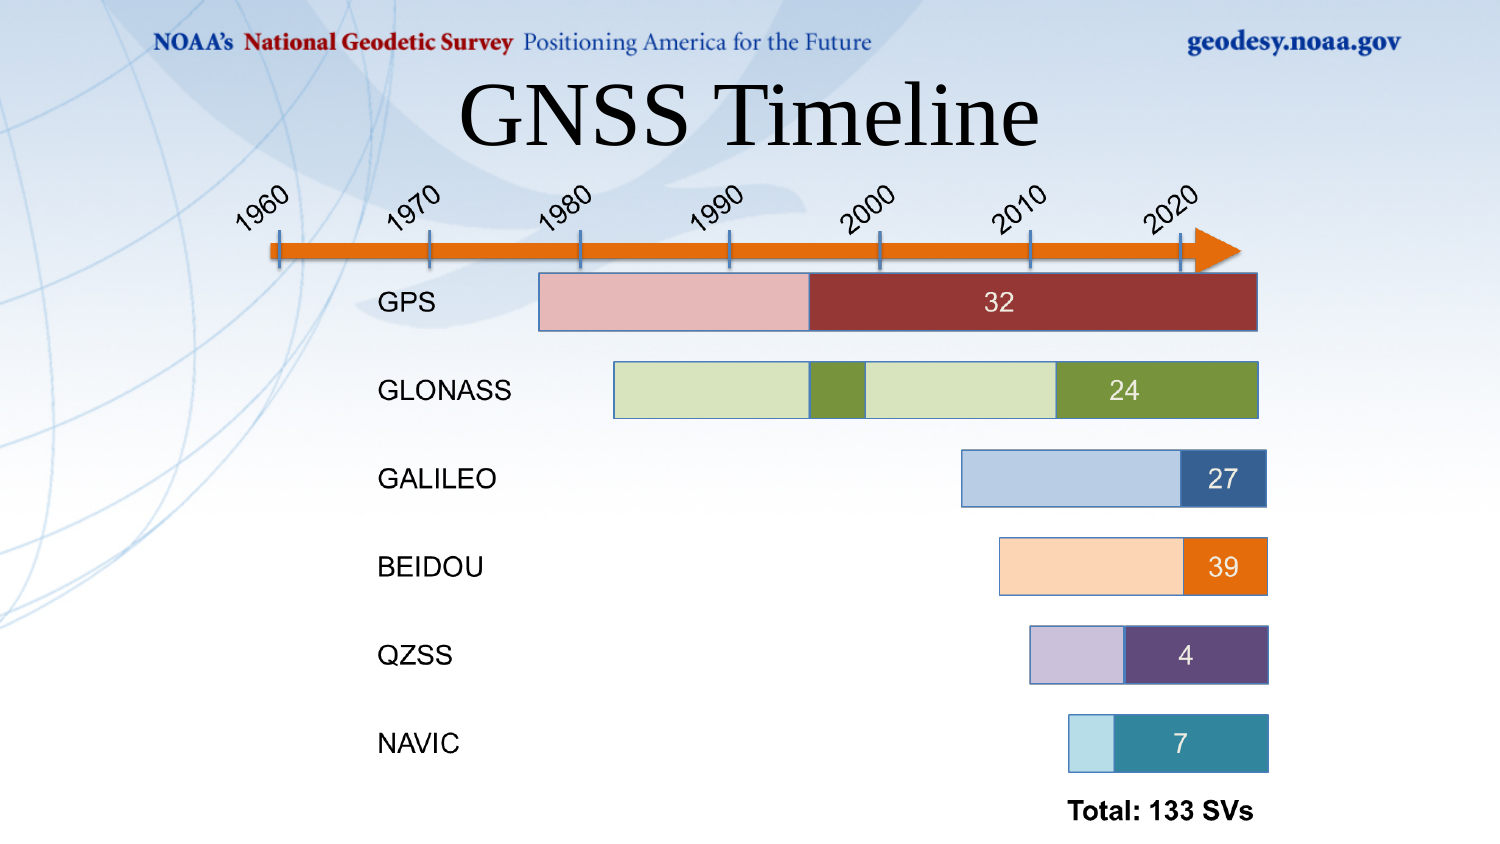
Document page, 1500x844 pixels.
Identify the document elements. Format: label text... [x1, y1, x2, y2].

picture [0, 0, 1500, 844]
text_box GNSS Timeline [74, 46, 1425, 159]
